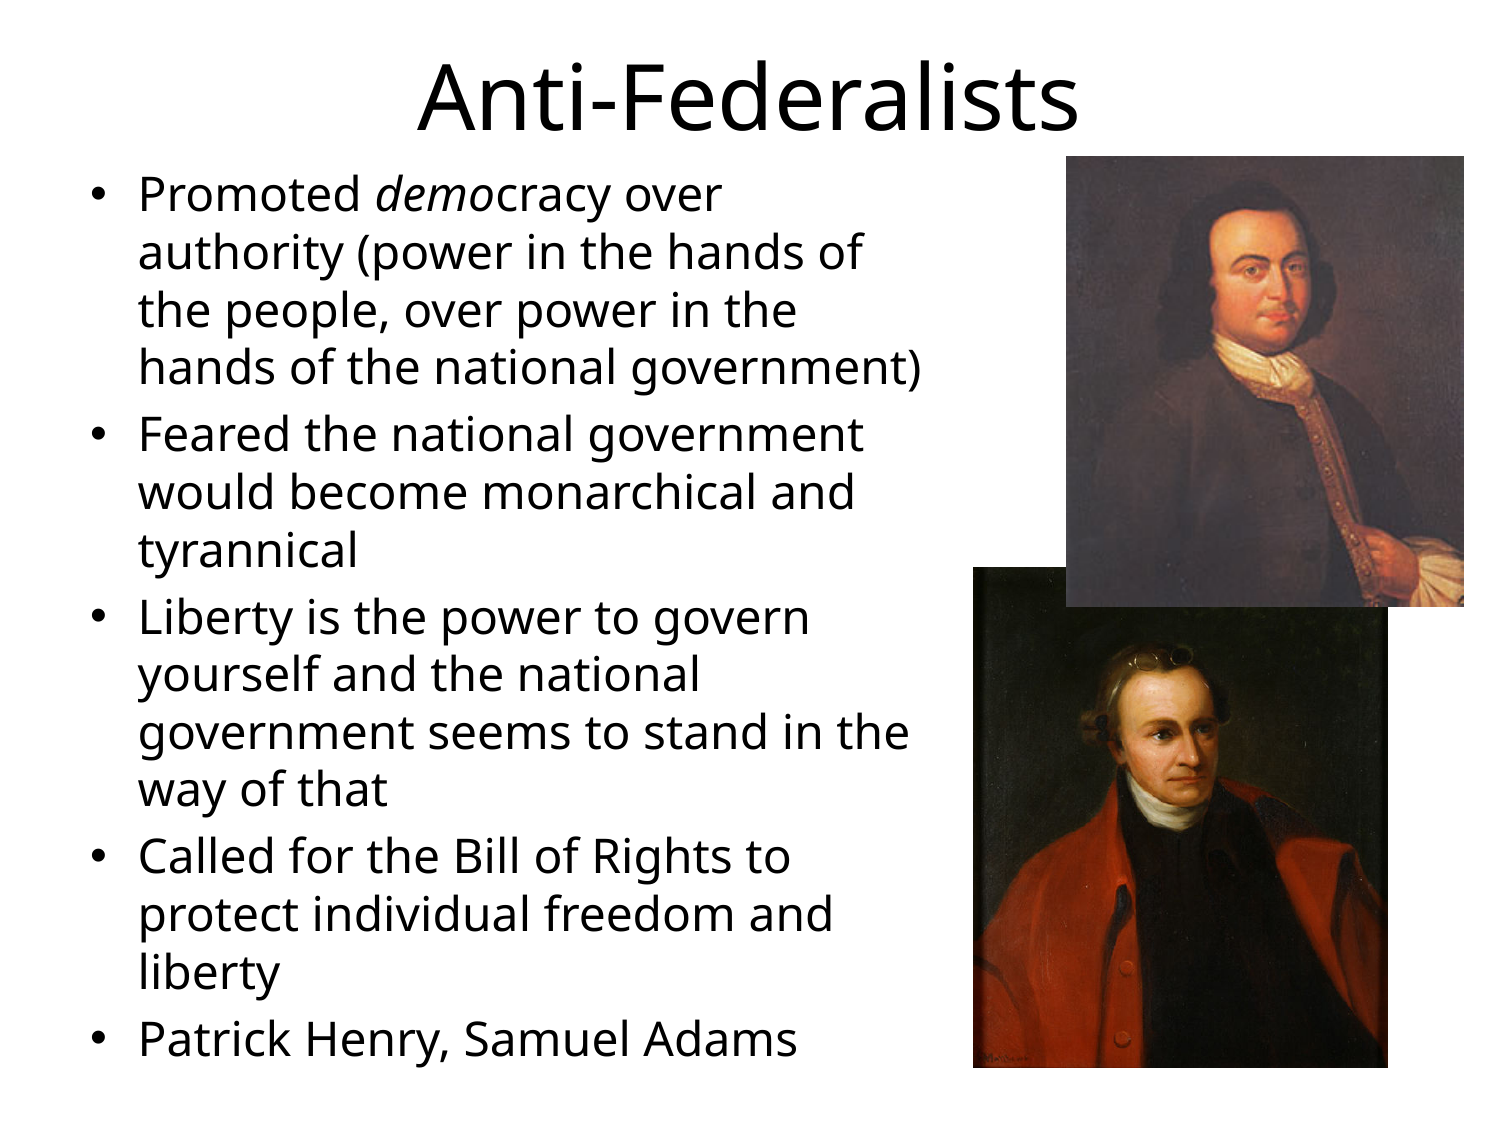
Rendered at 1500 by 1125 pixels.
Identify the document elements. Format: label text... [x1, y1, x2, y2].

list Promoted democracy over authority (power in the hands of the people, over power in the hands of the national government) Feared the national government would become monarchical and tyrannical Liberty is the power to govern yourself and the national government seems to stand in the way of that Called for the Bill of Rights to protect individual freedom and liberty Patrick Henry, Samuel Adams [75, 156, 949, 1100]
picture [973, 156, 1464, 1069]
title Anti-Federalists [75, 0, 1425, 188]
